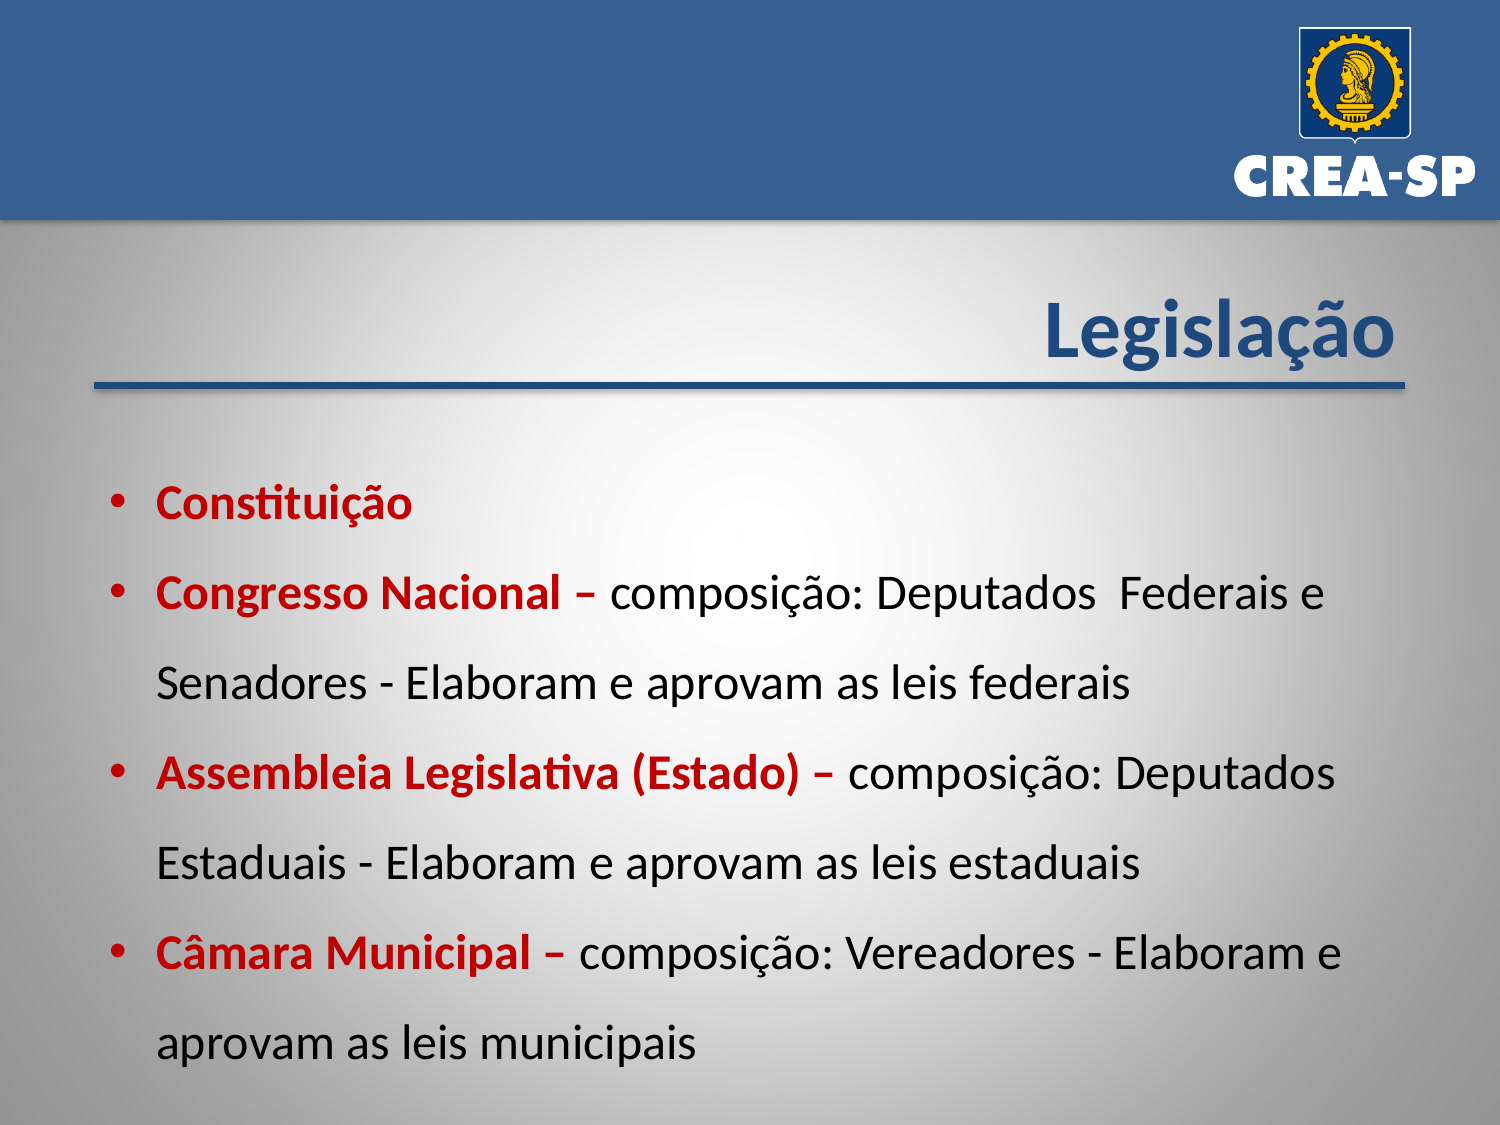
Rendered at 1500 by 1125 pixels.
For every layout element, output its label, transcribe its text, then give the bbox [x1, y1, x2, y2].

text_box Constituição Congresso Nacional – composição: Deputados Federais e Senadores - Elaboram e aprovam as leis federais Assembleia Legislativa (Estado) – composição: Deputados Estaduais - Elaboram e aprovam as leis estaduais Câmara Municipal – composição: Vereadores - Elaboram e aprovam as leis municipais [94, 432, 1412, 1078]
text_box Legislação [100, 267, 1412, 382]
picture [0, 220, 1500, 1125]
picture [1234, 27, 1475, 197]
